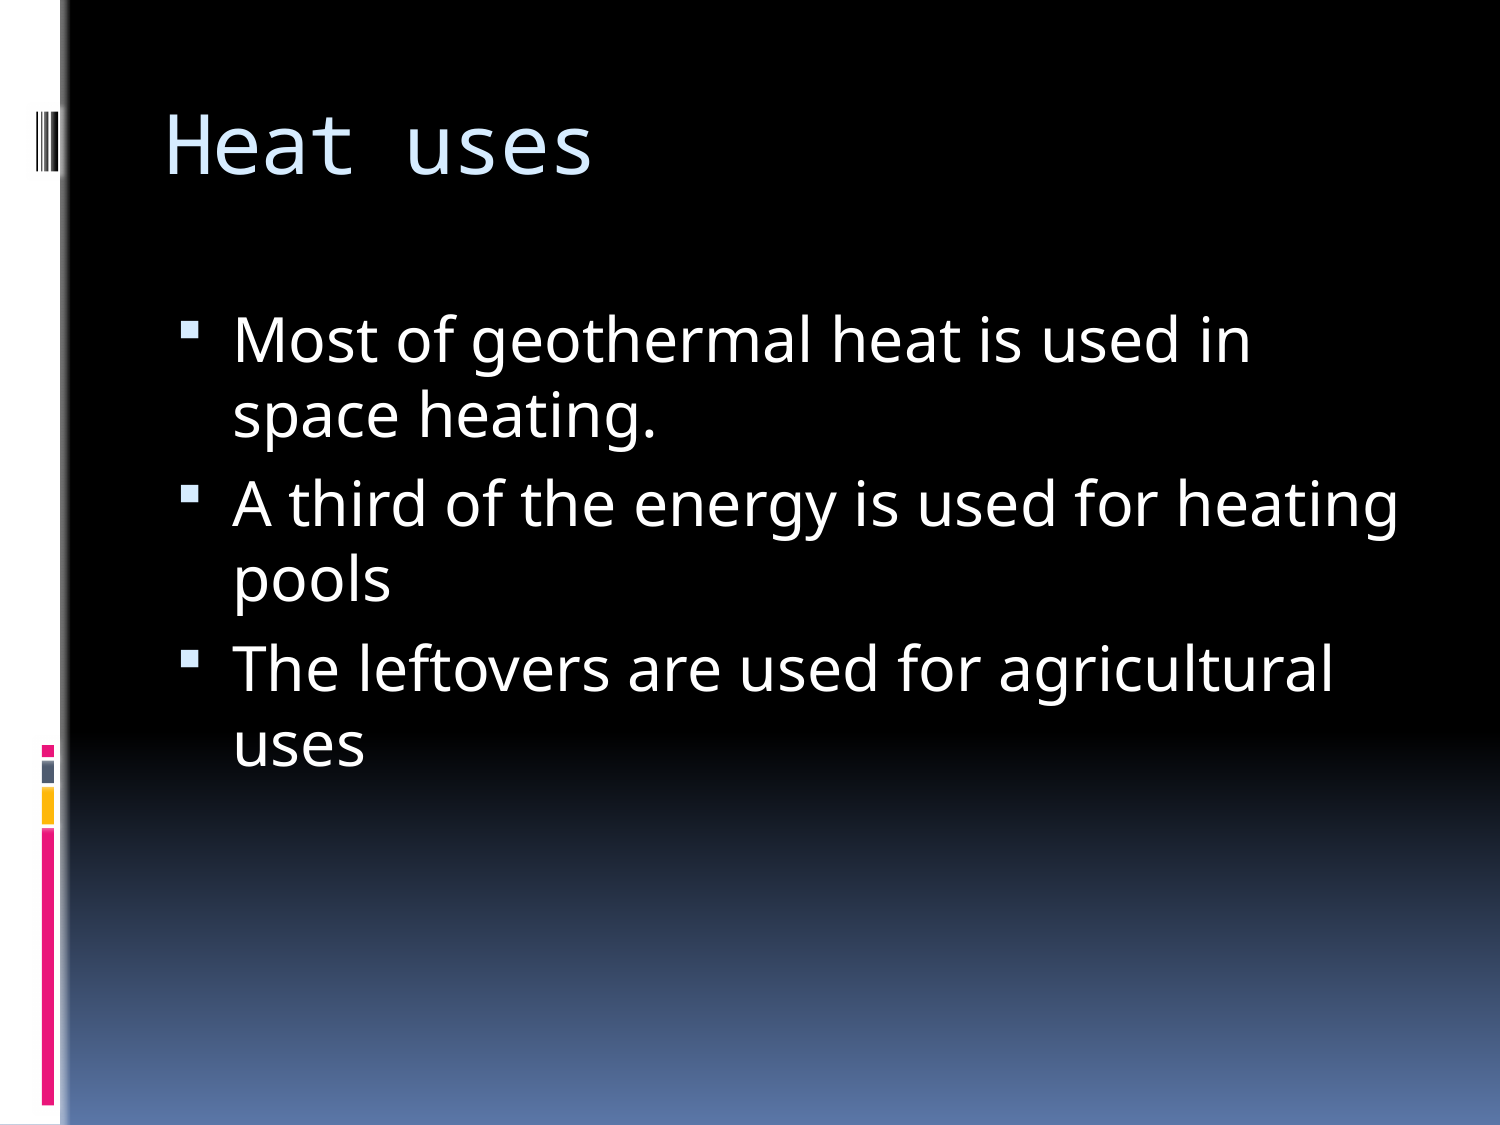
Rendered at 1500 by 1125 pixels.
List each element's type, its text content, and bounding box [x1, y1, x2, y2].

title Heat uses [150, 83, 1425, 234]
list Most of geothermal heat is used in space heating. A third of the energy is used for heating pools The leftovers are used for agricultural uses [150, 292, 1425, 1043]
